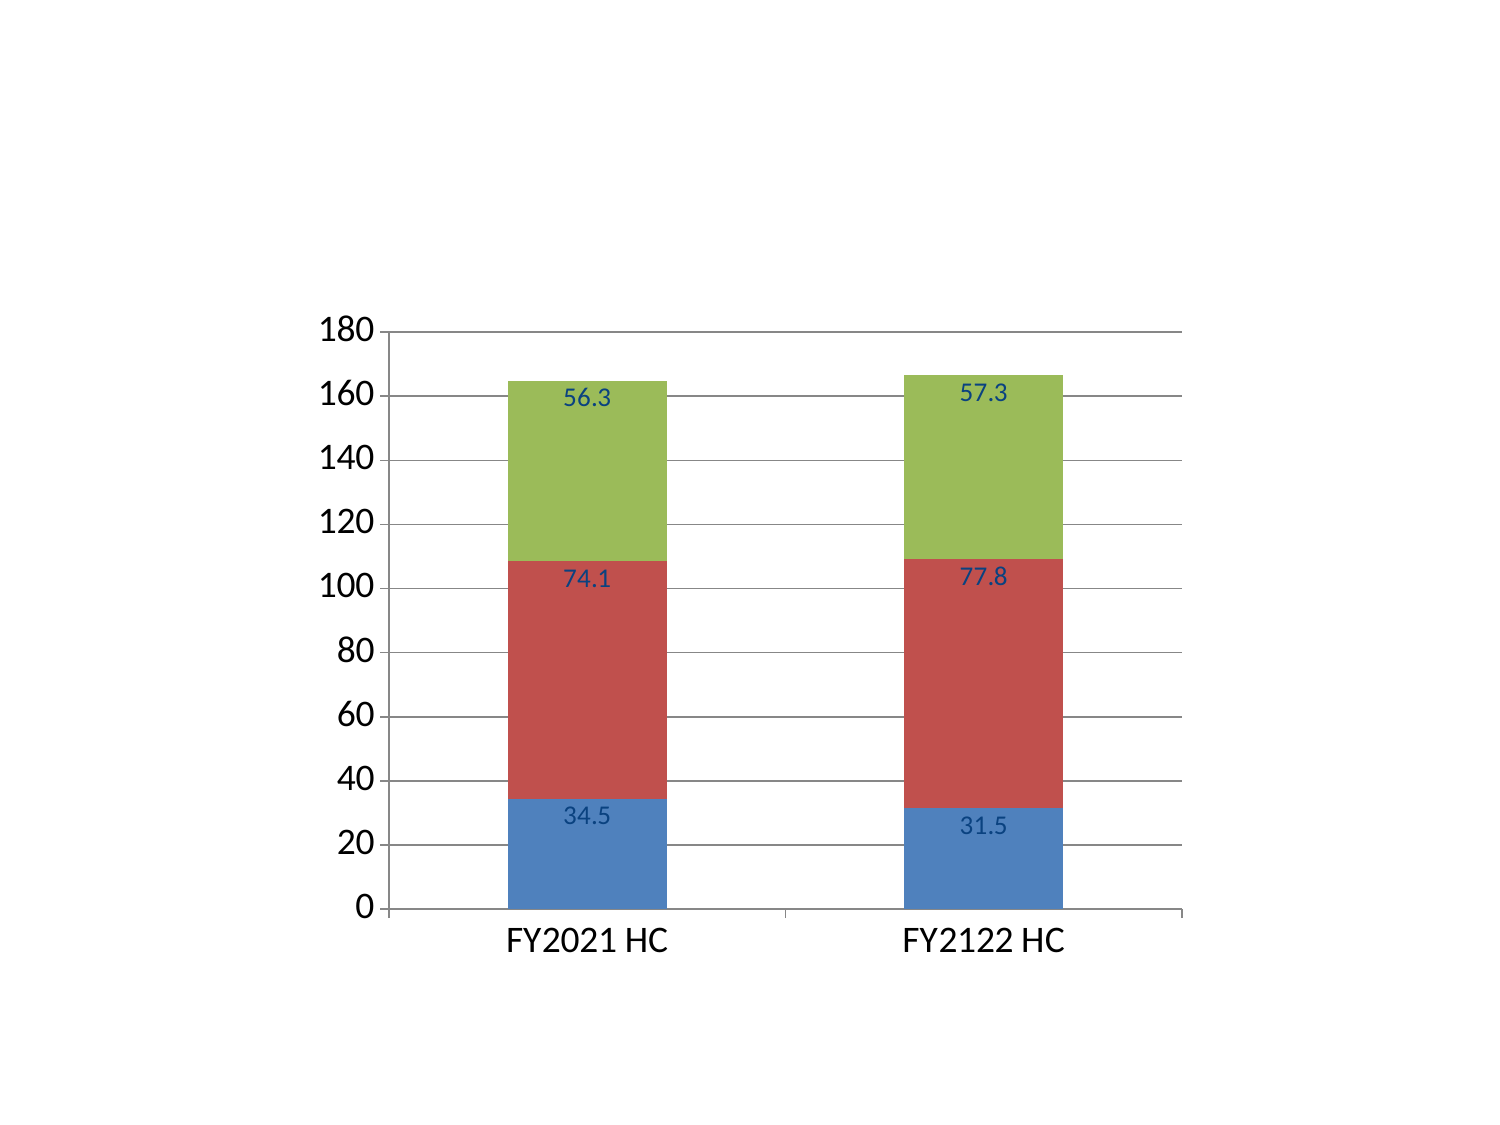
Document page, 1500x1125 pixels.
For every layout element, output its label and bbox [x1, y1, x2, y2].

chart [299, 299, 1201, 976]
